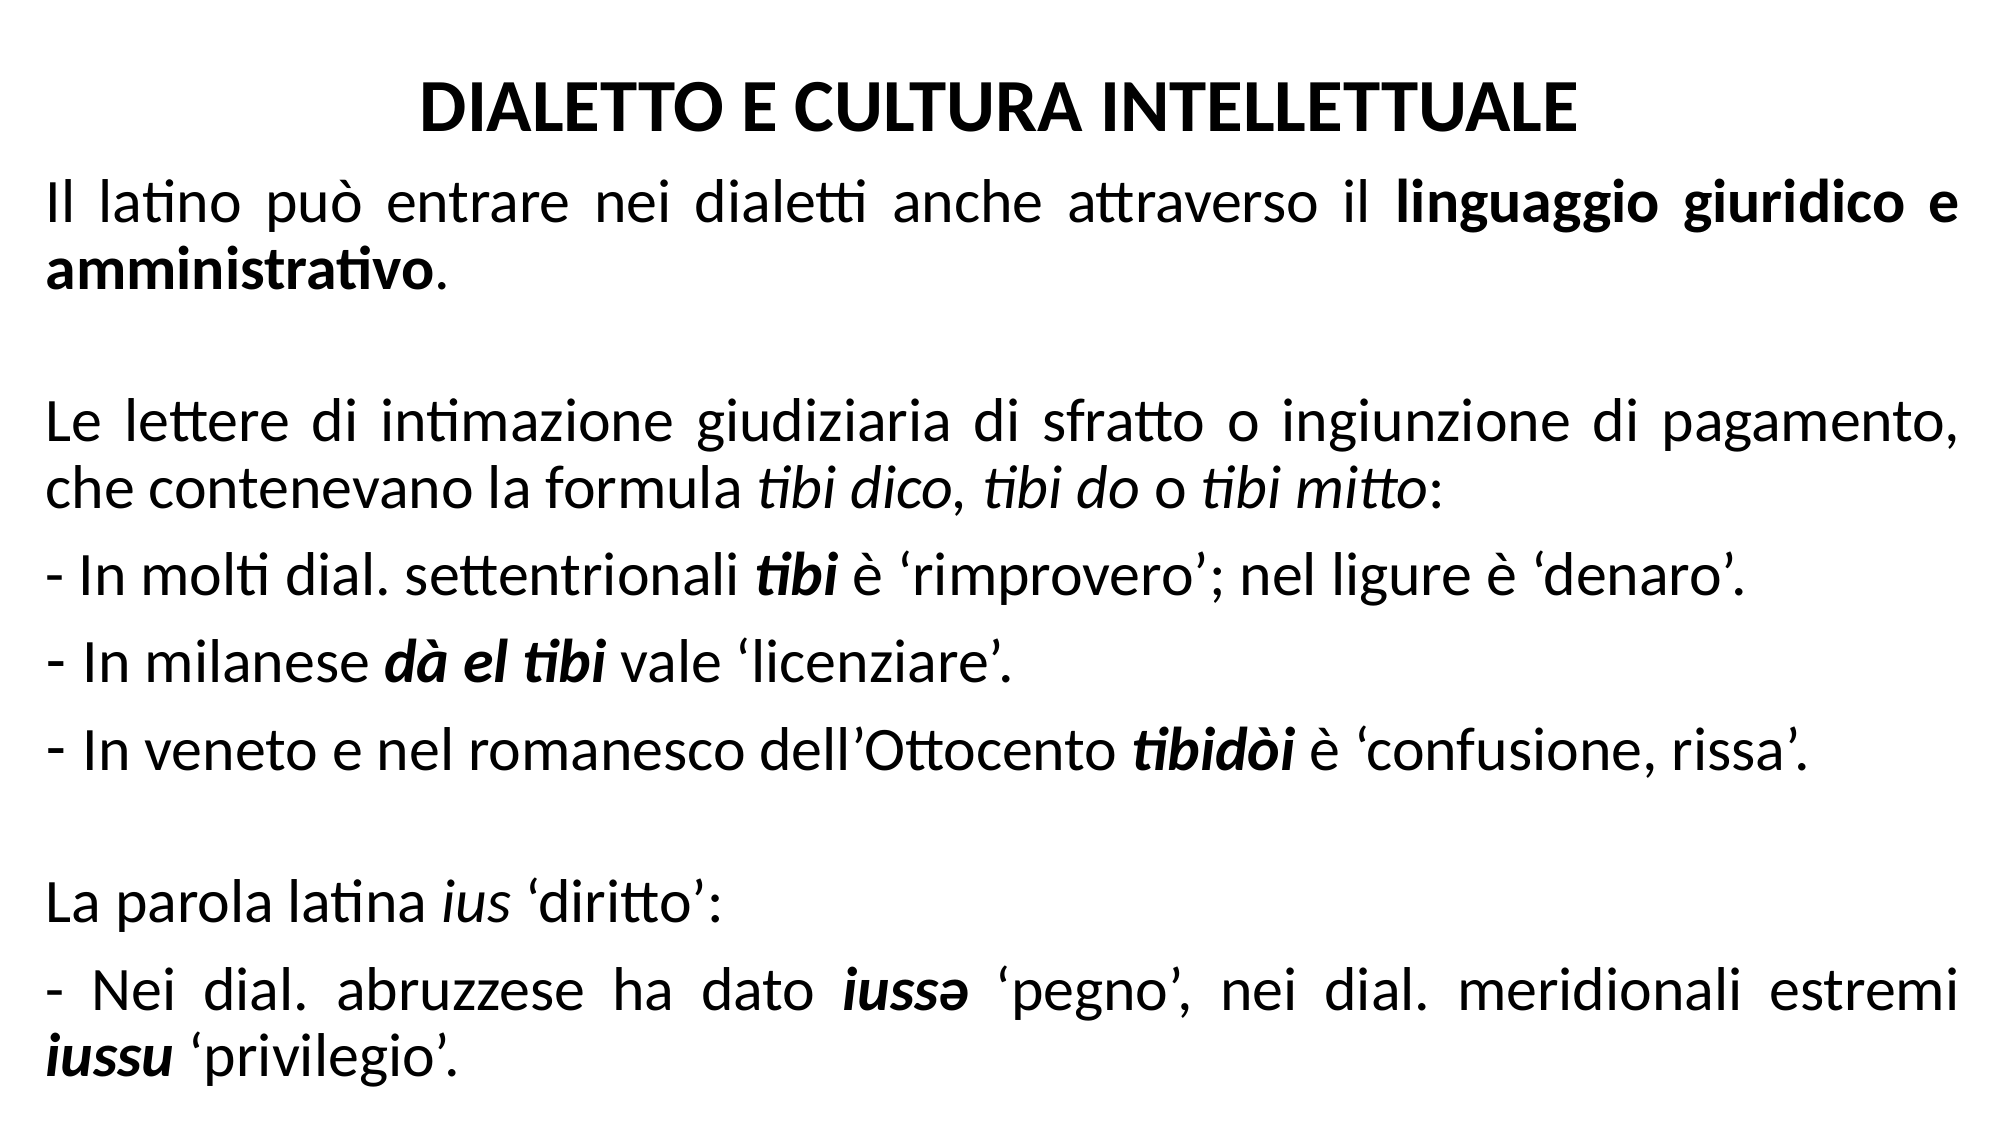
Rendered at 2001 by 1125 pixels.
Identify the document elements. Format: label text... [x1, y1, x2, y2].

title DIALETTO E CULTURA INTELLETTUALE [137, 25, 1863, 161]
text_box Il latino può entrare nei dialetti anche attraverso il linguaggio giuridico e amministrativo. Le lettere di intimazione giudiziaria di sfratto o ingiunzione di pagamento, che contenevano la formula tibi dico, tibi do o tibi mitto: - In molti dial. settentrionali tibi è ‘rimprovero’; nel ligure è ‘denaro’. In milanese dà el tibi vale ‘licenziare’. In veneto e nel romanesco dell’Ottocento tibidòi è ‘confusione, rissa’. La parola latina ius ‘diritto’: - Nei dial. abruzzese ha dato iussə ‘pegno’, nei dial. meridionali estremi iussu ‘privilegio’. [30, 161, 1976, 1100]
